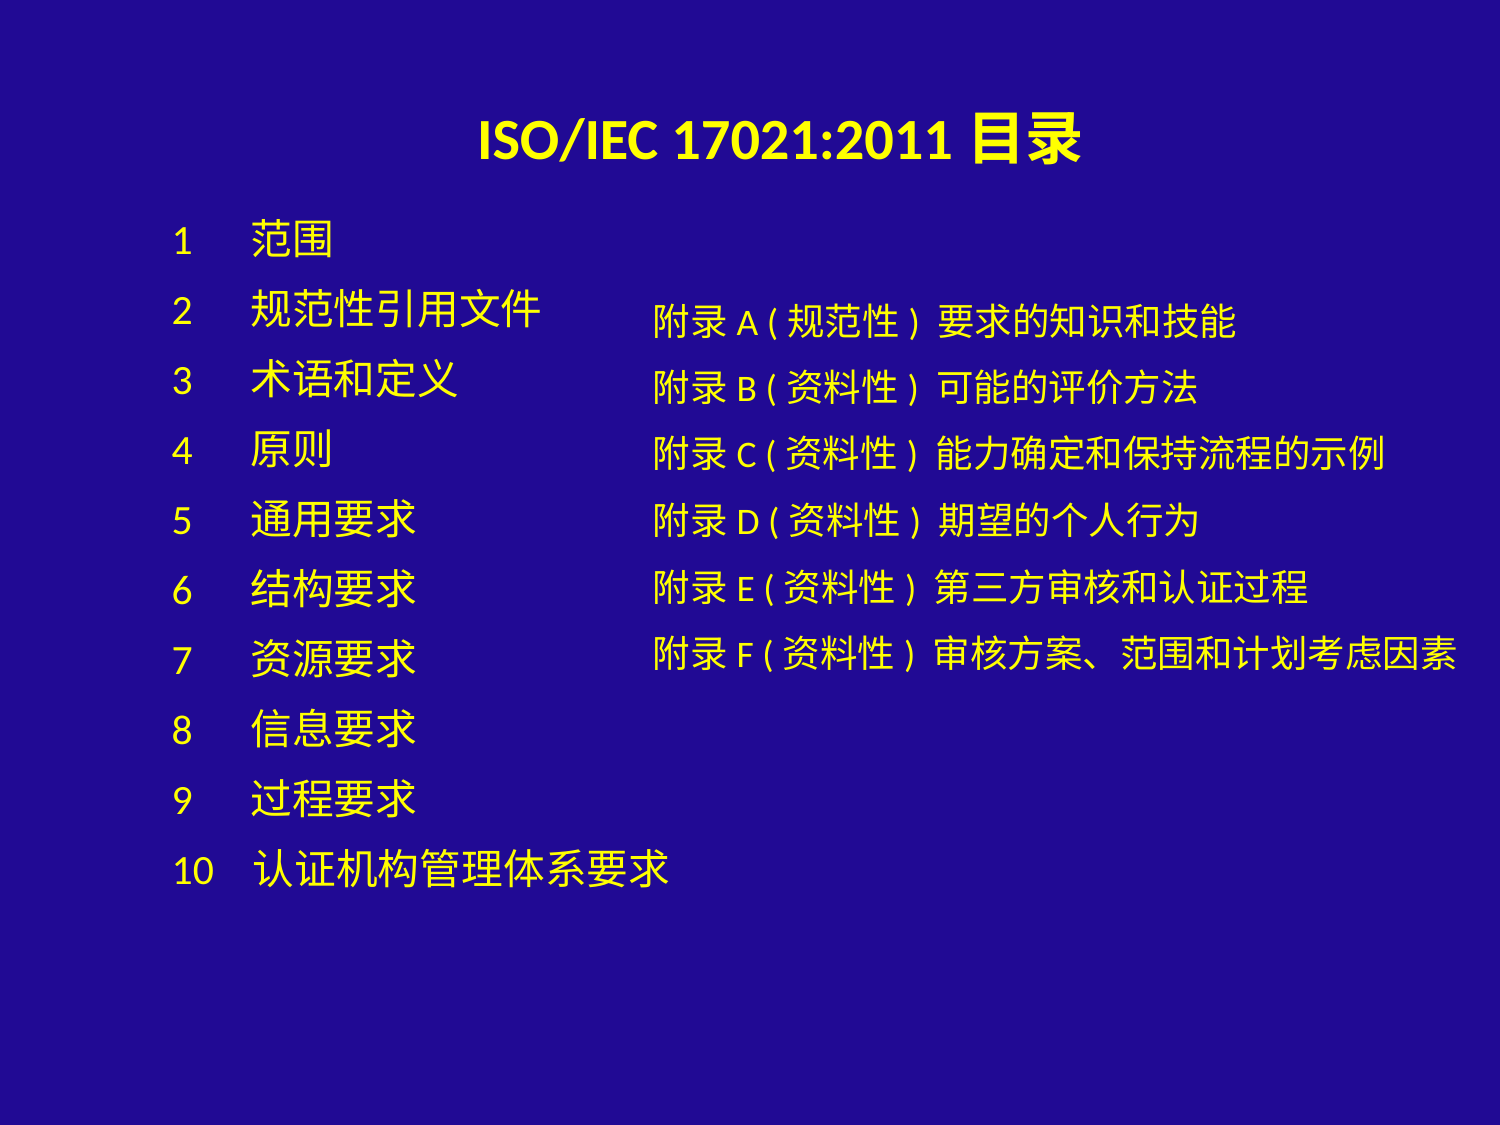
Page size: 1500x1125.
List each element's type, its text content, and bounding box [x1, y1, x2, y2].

text_box 附录A (规范性) 要求的知识和技能 附录B (资料性) 可能的评价方法 附录C (资料性) 能力确定和保持流程的示例 附录D (资料性) 期望的个人行为 附录E (资料性) 第三方审核和认证过程 附录F (资料性) 审核方案、范围和计划考虑因素 [609, 281, 1477, 715]
text_box 1 范围 2 规范性引用文件 3 术语和定义 4 原则 5 通用要求 6 结构要求 7 资源要求 8 信息要求 9 过程要求 10 认证机构管理体系要求 [81, 210, 1357, 1027]
text_box ISO/IEC 17021:2011目录 [142, 93, 1418, 188]
